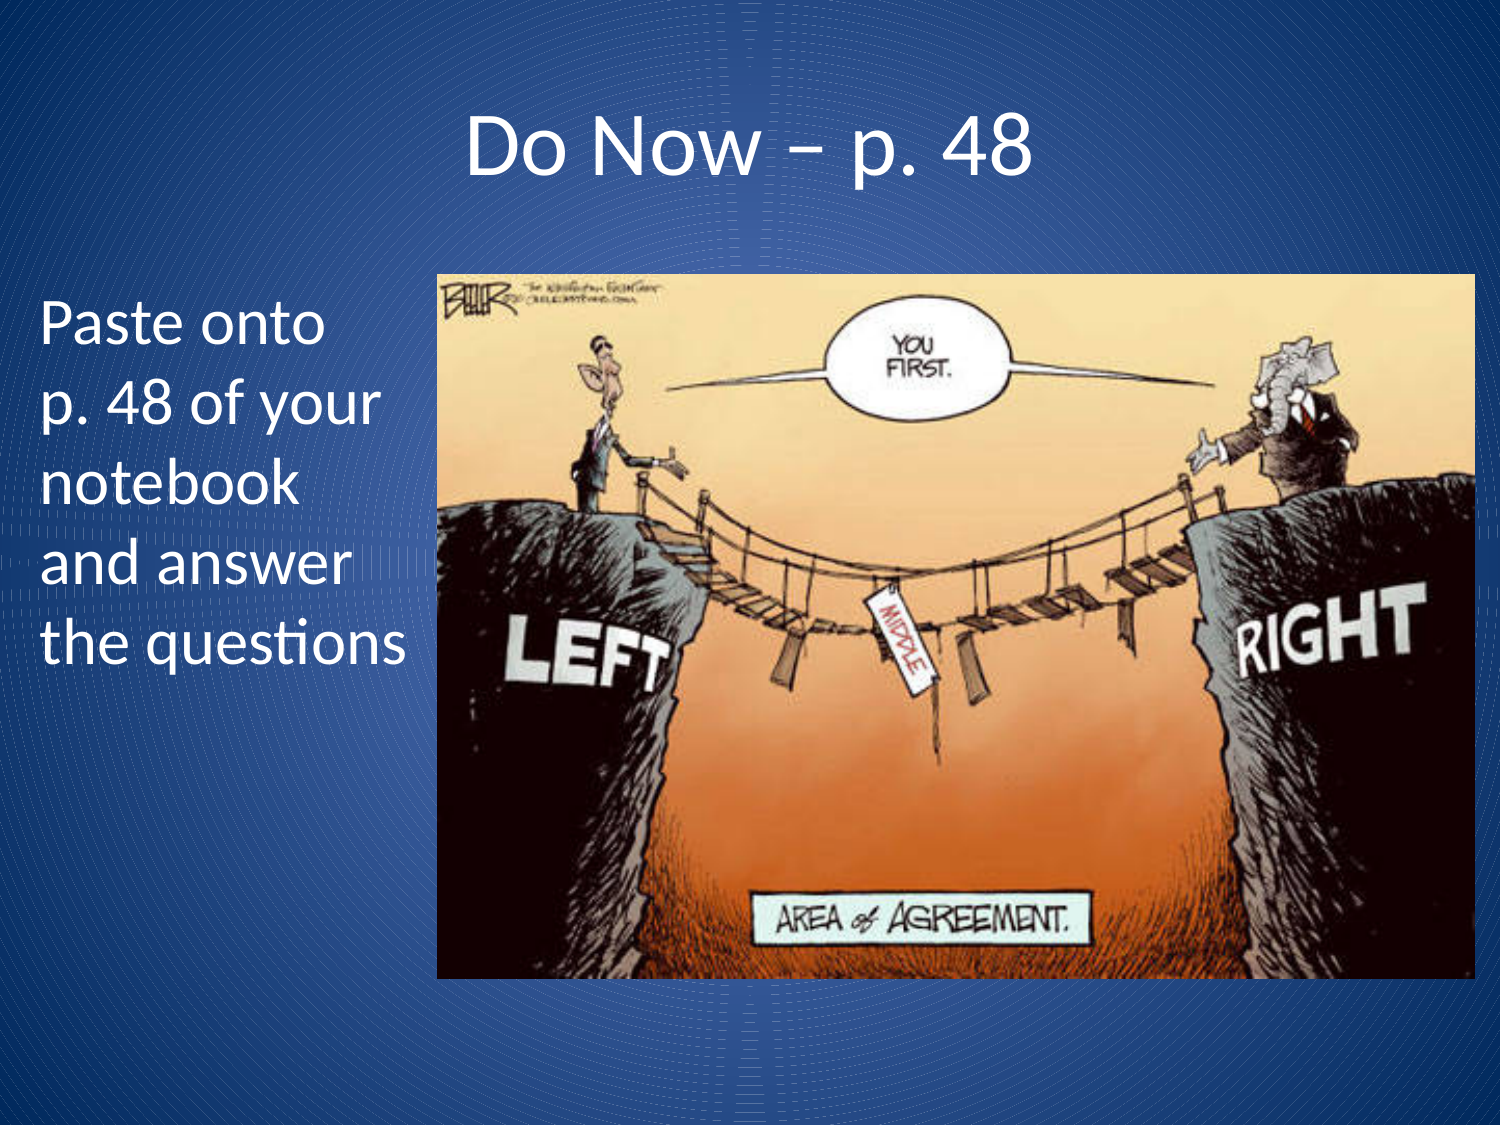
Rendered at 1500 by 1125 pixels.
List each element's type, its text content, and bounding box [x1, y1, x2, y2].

title Do Now – p. 48 [75, 45, 1425, 233]
picture [437, 274, 1476, 979]
list Paste onto p. 48 of your notebook and answer the questions [24, 270, 425, 1013]
